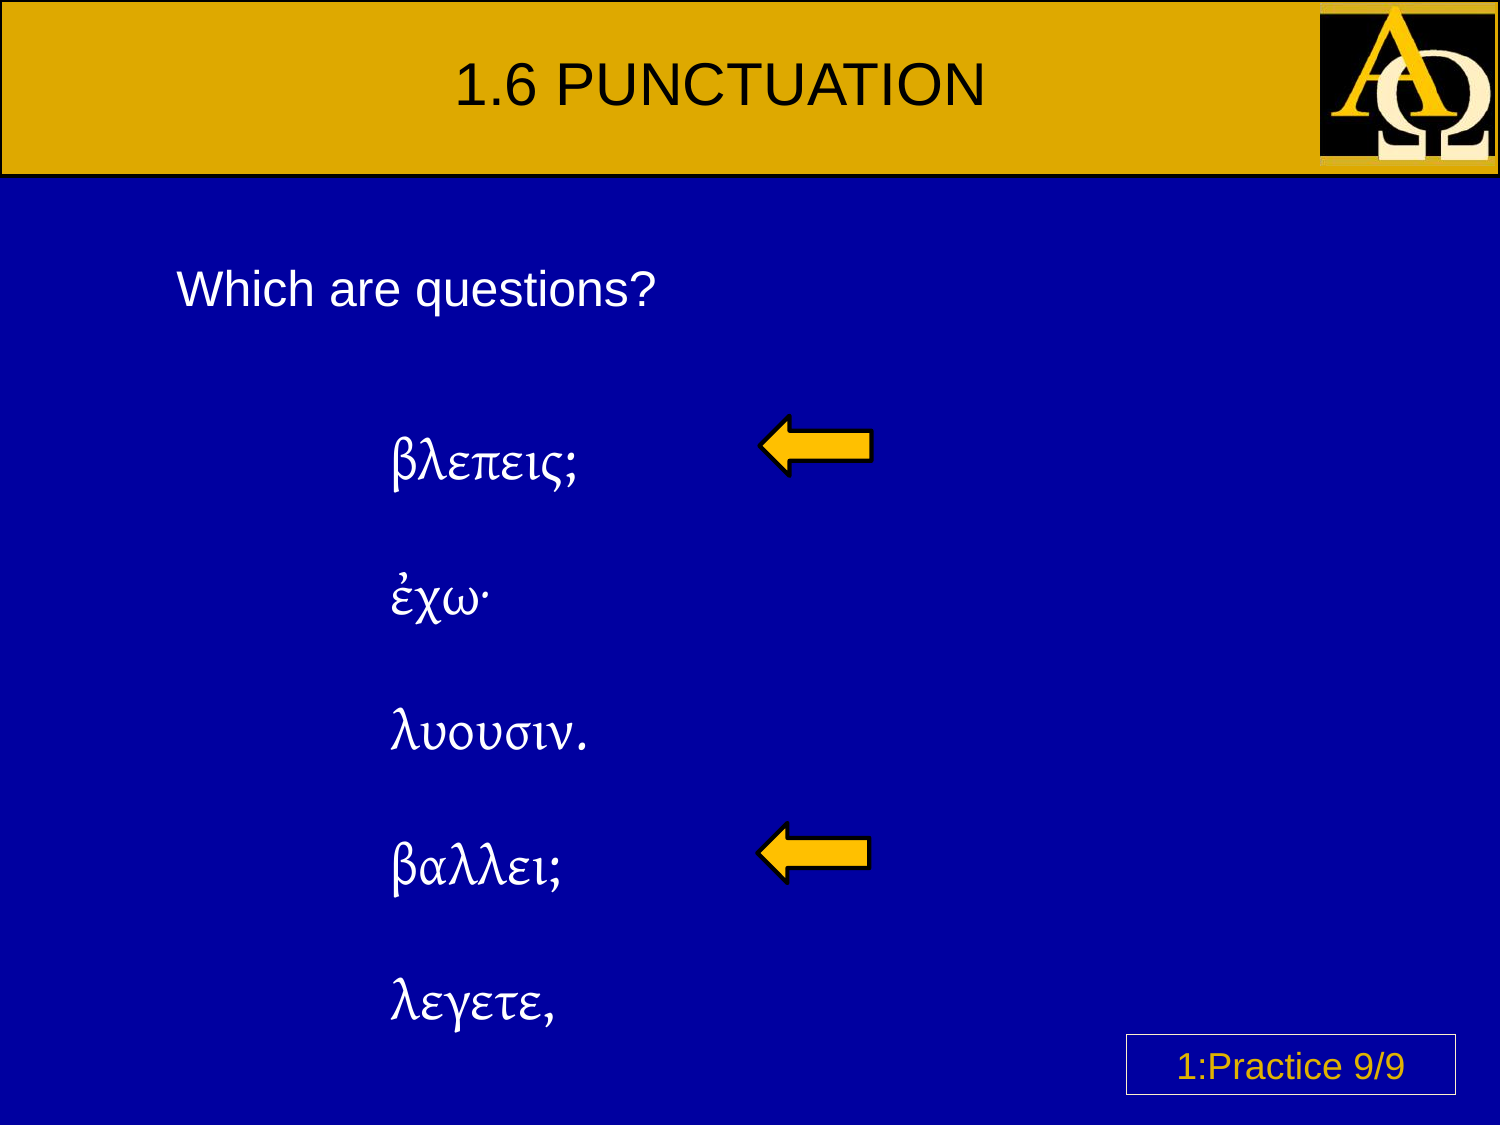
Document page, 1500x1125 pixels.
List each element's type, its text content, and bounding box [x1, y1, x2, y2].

text_box βλεπεις; ἐχω∙ λυουσιν. βαλλει; λεγετε, [376, 348, 858, 1039]
text_box [0, 0, 1500, 178]
text_box [757, 413, 874, 478]
text_box Which are questions? [161, 249, 686, 324]
text_box 1:Practice 9/9 [1126, 1034, 1456, 1095]
picture [1319, 1, 1496, 168]
text_box 1.6 PUNCTUATION [439, 38, 1314, 126]
text_box [755, 820, 872, 886]
